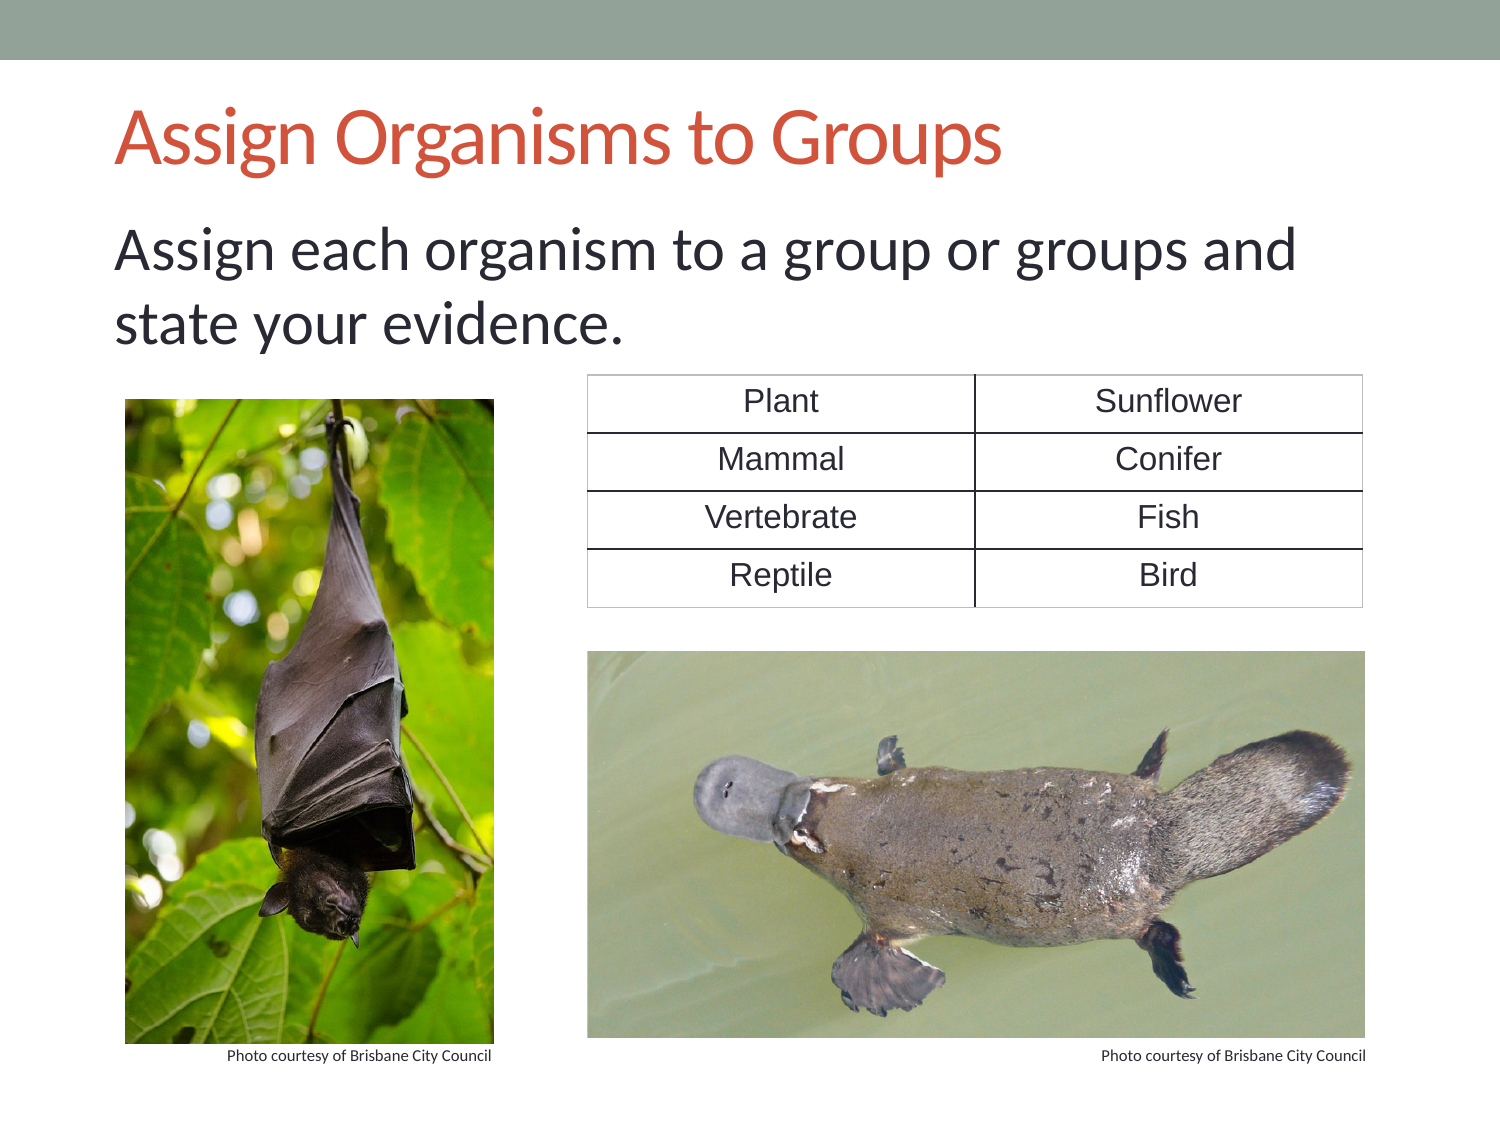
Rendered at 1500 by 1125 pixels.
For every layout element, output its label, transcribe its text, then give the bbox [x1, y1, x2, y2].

table_header Plant [588, 376, 974, 432]
picture [587, 650, 1366, 1038]
table_cell Mammal [588, 434, 974, 490]
table_cell Fish [976, 492, 1362, 548]
text_box Photo courtesy of Brisbane City Council [1079, 1037, 1382, 1073]
table_cell Reptile [588, 550, 974, 607]
table_header Sunflower [976, 376, 1362, 432]
text_box Photo courtesy of Brisbane City Council [212, 1037, 513, 1073]
text_box Assign each organism to a group or groups and state your evidence. [99, 199, 1438, 363]
title Assign Organisms to Groups [99, 50, 1425, 213]
table_cell Vertebrate [588, 492, 974, 548]
picture [124, 399, 494, 1044]
table_cell Bird [976, 550, 1362, 607]
table_cell Conifer [976, 434, 1362, 490]
